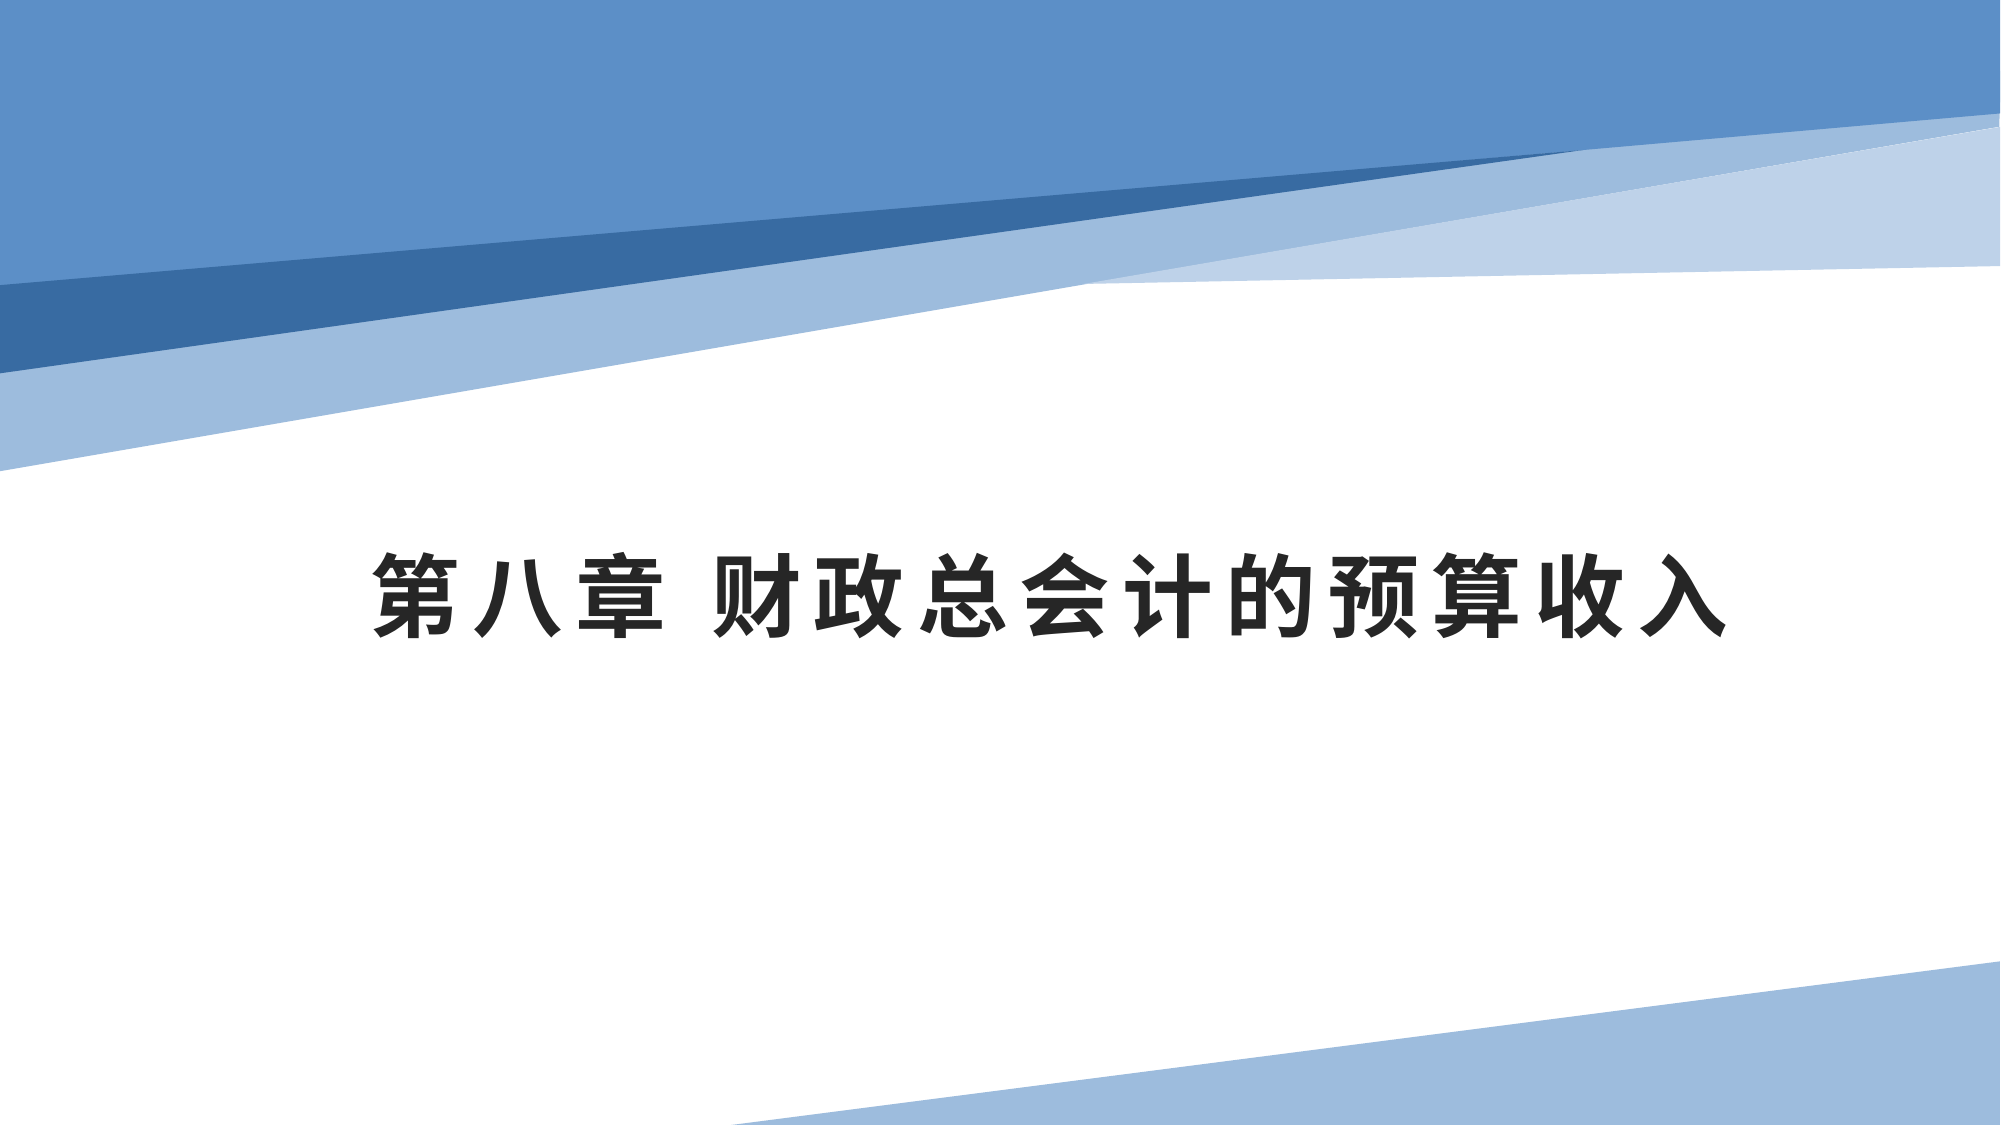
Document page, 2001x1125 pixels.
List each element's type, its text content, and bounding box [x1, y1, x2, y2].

title 第八章 财政总会计的预算收入 [320, 443, 1778, 657]
